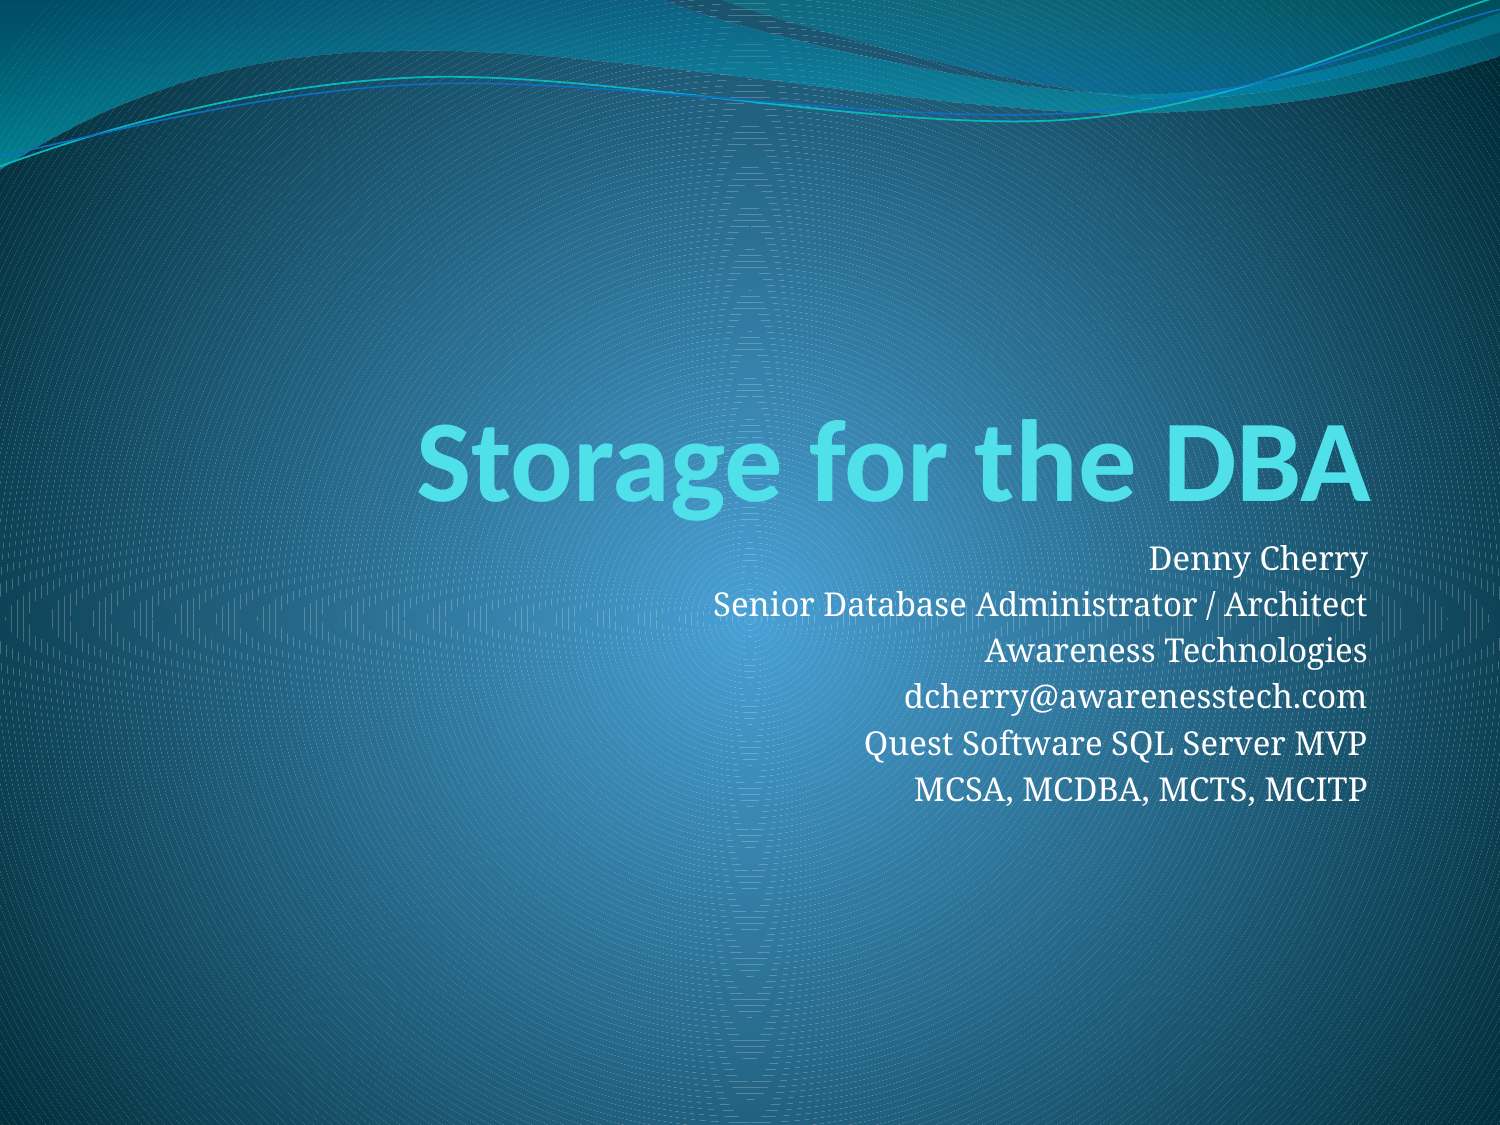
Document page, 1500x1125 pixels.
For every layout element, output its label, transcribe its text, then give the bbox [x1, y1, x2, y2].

title Storage for the DBA [87, 224, 1376, 525]
subtitle Denny Cherry Senior Database Administrator / Architect Awareness Technologies dcherry@awarenesstech.com Quest Software SQL Server MVP MCSA, MCDBA, MCTS, MCITP [87, 529, 1376, 818]
